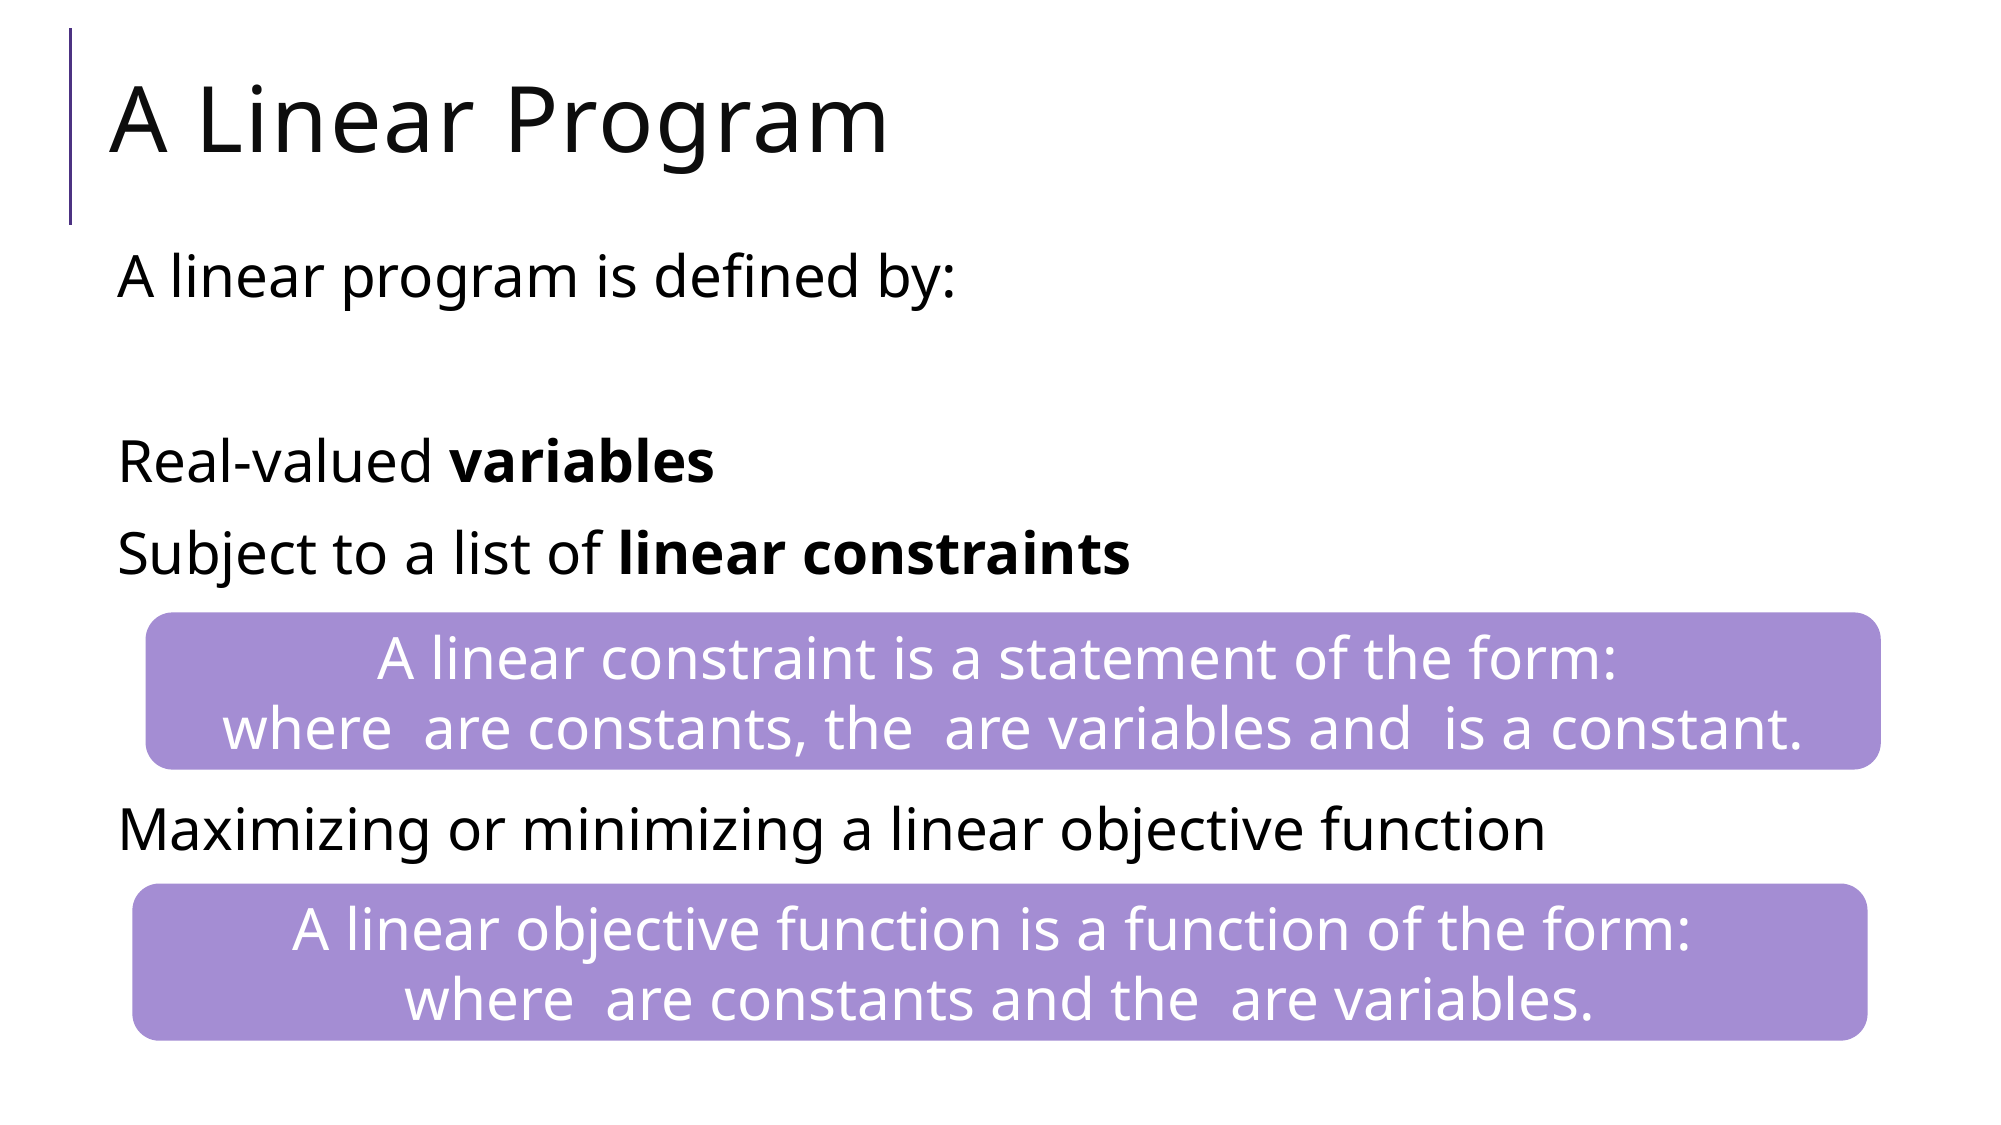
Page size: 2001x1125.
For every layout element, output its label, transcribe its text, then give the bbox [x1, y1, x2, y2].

list A linear program is defined by: Real-valued variables Subject to a list of linear constraints Maximizing or minimizing a linear objective function [94, 240, 1930, 1035]
title A Linear Program [94, 43, 1930, 210]
